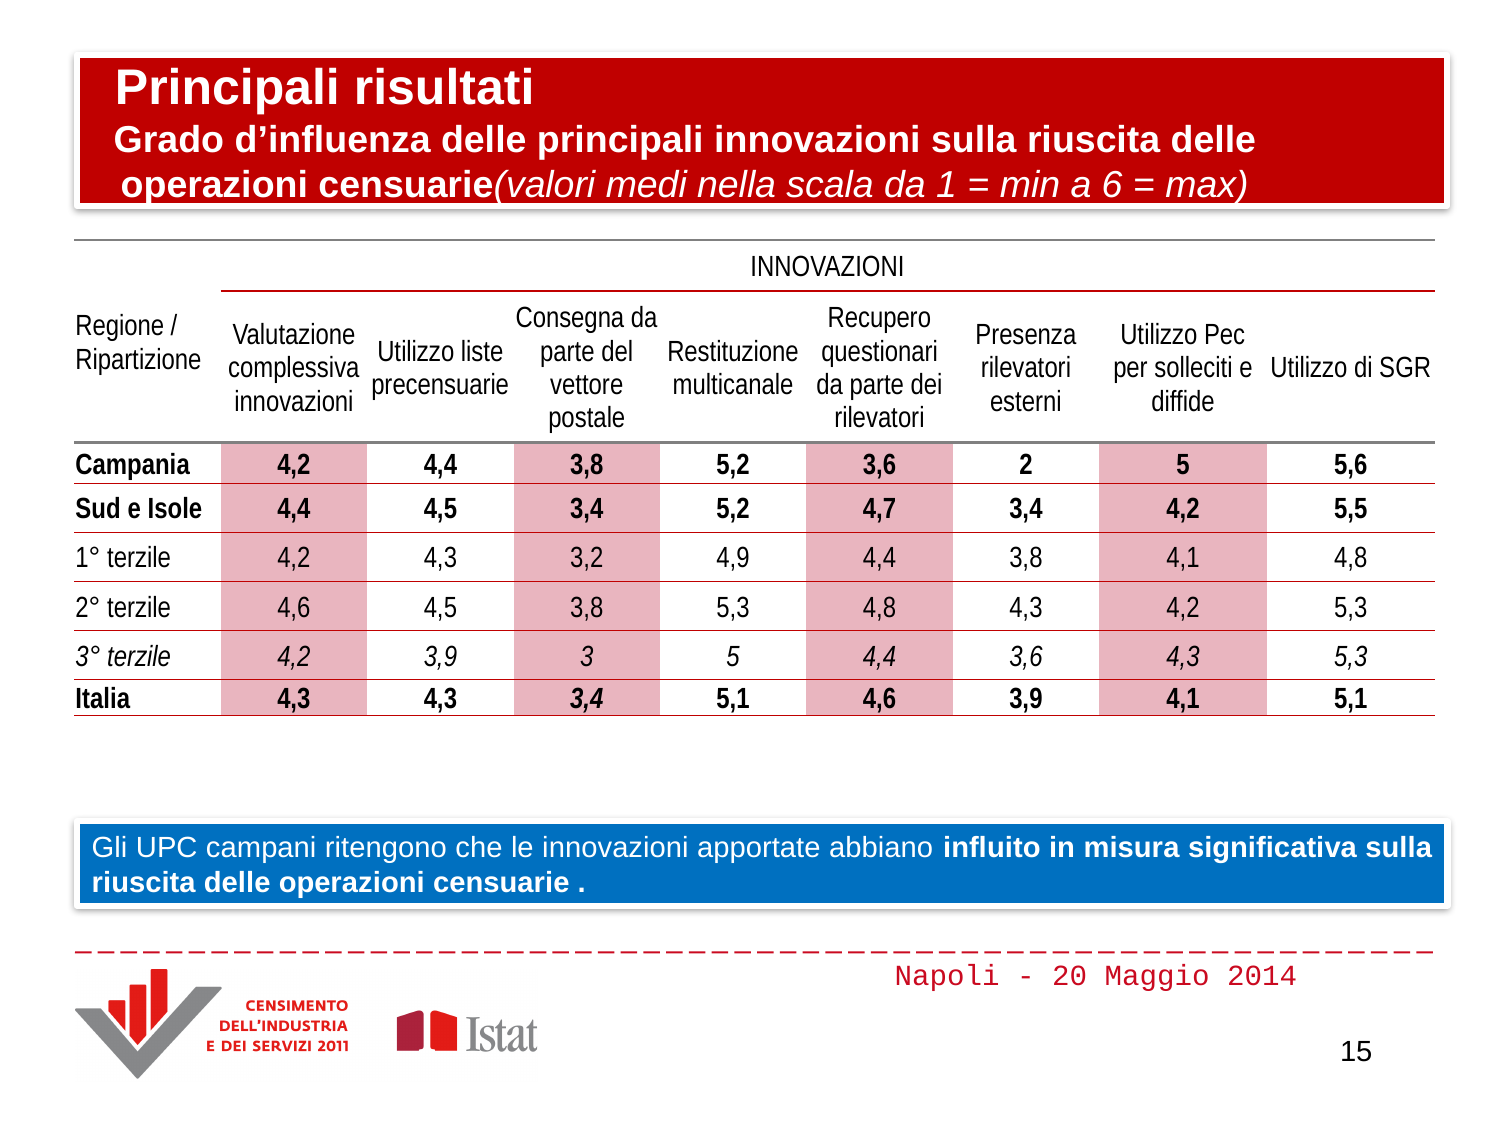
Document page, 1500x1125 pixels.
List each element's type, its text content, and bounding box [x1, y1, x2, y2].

text_box Napoli - 20 Maggio 2014 [879, 948, 1471, 999]
table_cell 5,2 [660, 484, 806, 532]
table_cell 4,4 [806, 631, 953, 679]
table_cell 4,6 [806, 680, 953, 715]
table_cell 4,1 [1099, 533, 1267, 581]
table_cell 4,7 [806, 484, 953, 532]
table_cell 5 [660, 631, 806, 679]
table_cell Restituzione multicanale [660, 292, 806, 441]
table_cell 4,3 [367, 533, 514, 581]
table_header Regione / Ripartizione [74, 241, 221, 441]
table_cell 3,8 [514, 582, 660, 630]
table_cell 4,5 [367, 484, 514, 532]
text_box [76, 223, 1436, 752]
table_cell 3,8 [514, 444, 660, 483]
table_cell Recupero questionari da parte dei rilevatori [806, 292, 953, 441]
table_cell Sud e Isole [74, 484, 221, 532]
table_cell 4,3 [953, 582, 1099, 630]
picture [74, 969, 538, 1082]
table_cell 4,3 [367, 680, 514, 715]
table_cell 2° terzile [74, 582, 221, 630]
table_cell 3 [514, 631, 660, 679]
table_cell 4,3 [1099, 631, 1267, 679]
table_cell 3,4 [953, 484, 1099, 532]
table_cell 4,4 [806, 533, 953, 581]
table_cell 5,5 [1267, 484, 1435, 532]
table_cell 3,8 [953, 533, 1099, 581]
table_cell 4,3 [221, 680, 367, 715]
table_cell 4,2 [221, 444, 367, 483]
text_box Principali risultati Grado d’influenza delle principali innovazioni sulla riuscita delle operazioni censuarie(valori medi nella scala da 1 = min a 6 = max) [74, 52, 1450, 209]
table_cell 2 [953, 444, 1099, 483]
table_cell Utilizzo di SGR [1267, 292, 1435, 441]
table_cell Utilizzo Pec per solleciti e diffide [1099, 292, 1267, 441]
table_cell 5,1 [660, 680, 806, 715]
table_cell 5,3 [660, 582, 806, 630]
table_header INNOVAZIONI [221, 241, 1435, 290]
table_cell 4,2 [1099, 484, 1267, 532]
table_cell 5,6 [1267, 444, 1435, 483]
table_cell 4,5 [367, 582, 514, 630]
table_cell 4,9 [660, 533, 806, 581]
table_cell 4,2 [221, 631, 367, 679]
table_cell Utilizzo liste precensuarie [367, 292, 514, 441]
table_cell Campania [74, 444, 221, 483]
table_cell 4,4 [367, 444, 514, 483]
table_cell 1° terzile [74, 533, 221, 581]
table_cell Consegna da parte del vettore postale [514, 292, 660, 441]
table_cell 4,1 [1099, 680, 1267, 715]
table_cell 3,4 [514, 484, 660, 532]
table_cell 3,4 [514, 680, 660, 715]
table_cell 4,6 [221, 582, 367, 630]
table_cell 4,2 [221, 533, 367, 581]
table_cell 4,2 [1099, 582, 1267, 630]
table_cell 3,9 [953, 680, 1099, 715]
table_cell 3,6 [806, 444, 953, 483]
text_box Gli UPC campani ritengono che le innovazioni apportate abbiano influito in misura significativa sulla riuscita delle operazioni censuarie . [74, 818, 1451, 909]
table_cell Italia [74, 680, 221, 715]
table_cell 4,8 [1267, 533, 1435, 581]
table_cell 5,3 [1267, 631, 1435, 679]
slide_number 15 [1074, 1025, 1388, 1100]
table_cell 4,8 [806, 582, 953, 630]
table_cell 3,9 [367, 631, 514, 679]
table_cell 3,6 [953, 631, 1099, 679]
table_cell 5,3 [1267, 582, 1435, 630]
table_cell 3° terzile [74, 631, 221, 679]
table_cell 5 [1099, 444, 1267, 483]
table_cell 4,4 [221, 484, 367, 532]
table_cell 5,2 [660, 444, 806, 483]
table_cell 3,2 [514, 533, 660, 581]
table_cell Presenza rilevatori esterni [953, 292, 1099, 441]
table_cell Valutazione complessiva innovazioni [221, 292, 367, 441]
table_cell 5,1 [1267, 680, 1435, 715]
